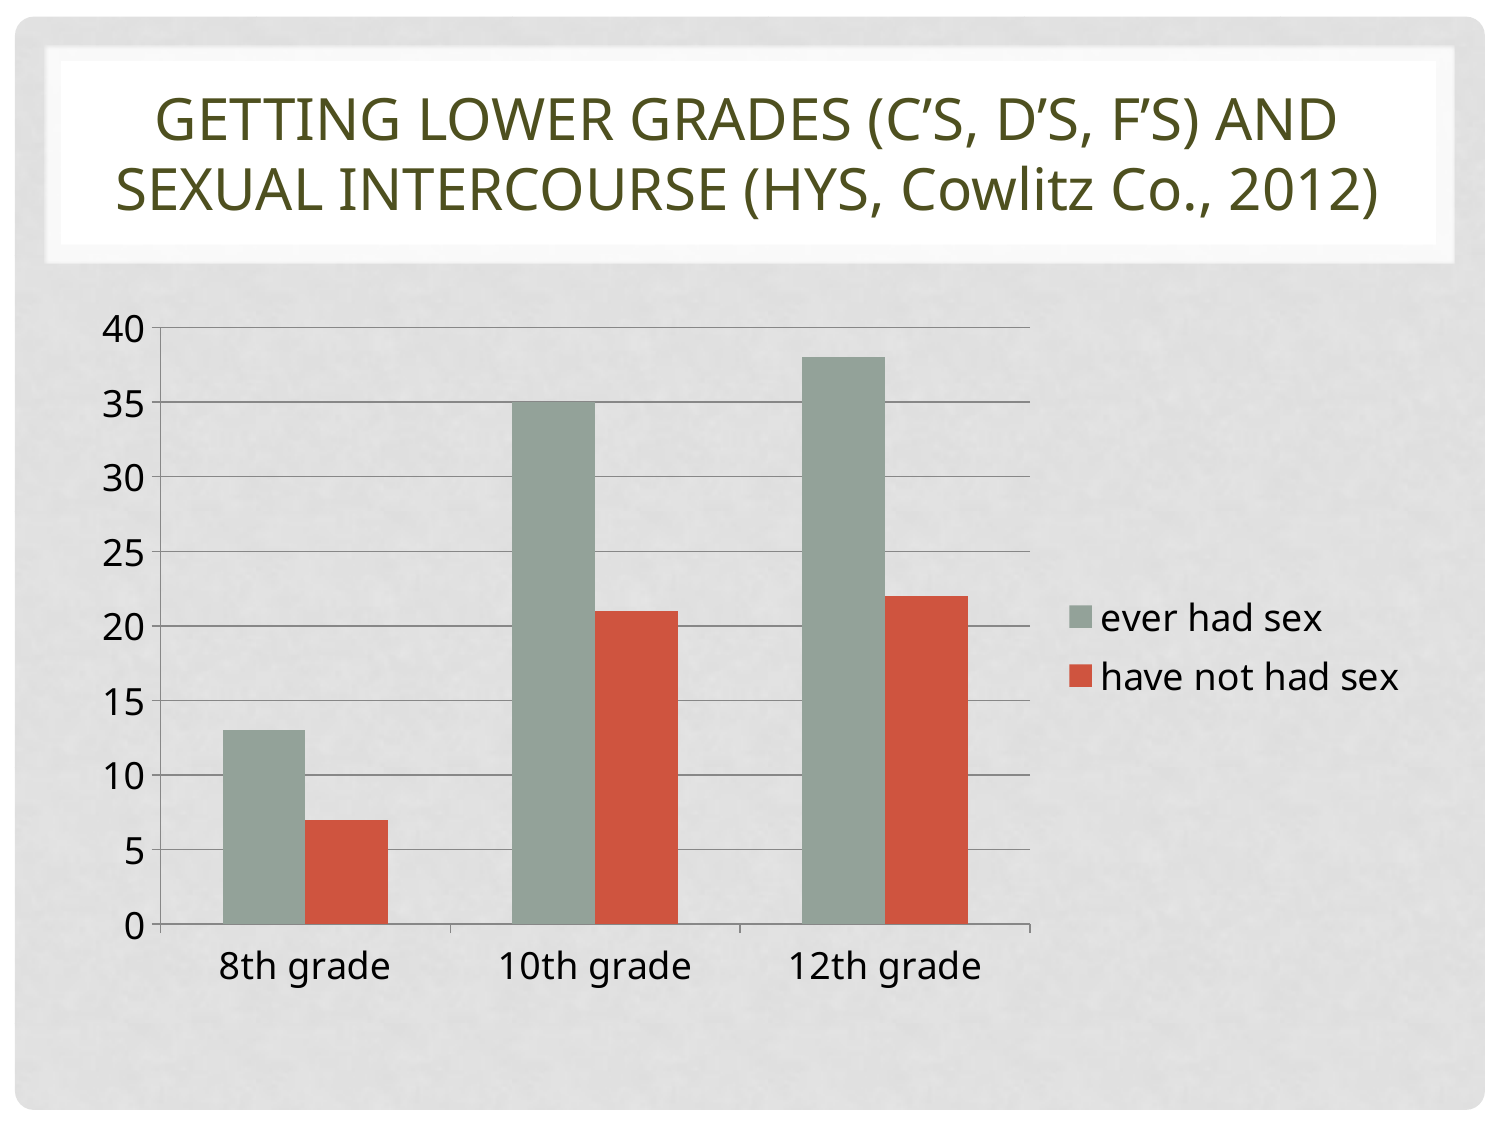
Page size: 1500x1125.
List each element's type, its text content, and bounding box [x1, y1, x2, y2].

title Getting lower grades (C’s, D’s, F’s) and sexual intercourse (HYS, Cowlitz Co., 2012) [69, 66, 1425, 238]
chart [74, 287, 1426, 1006]
